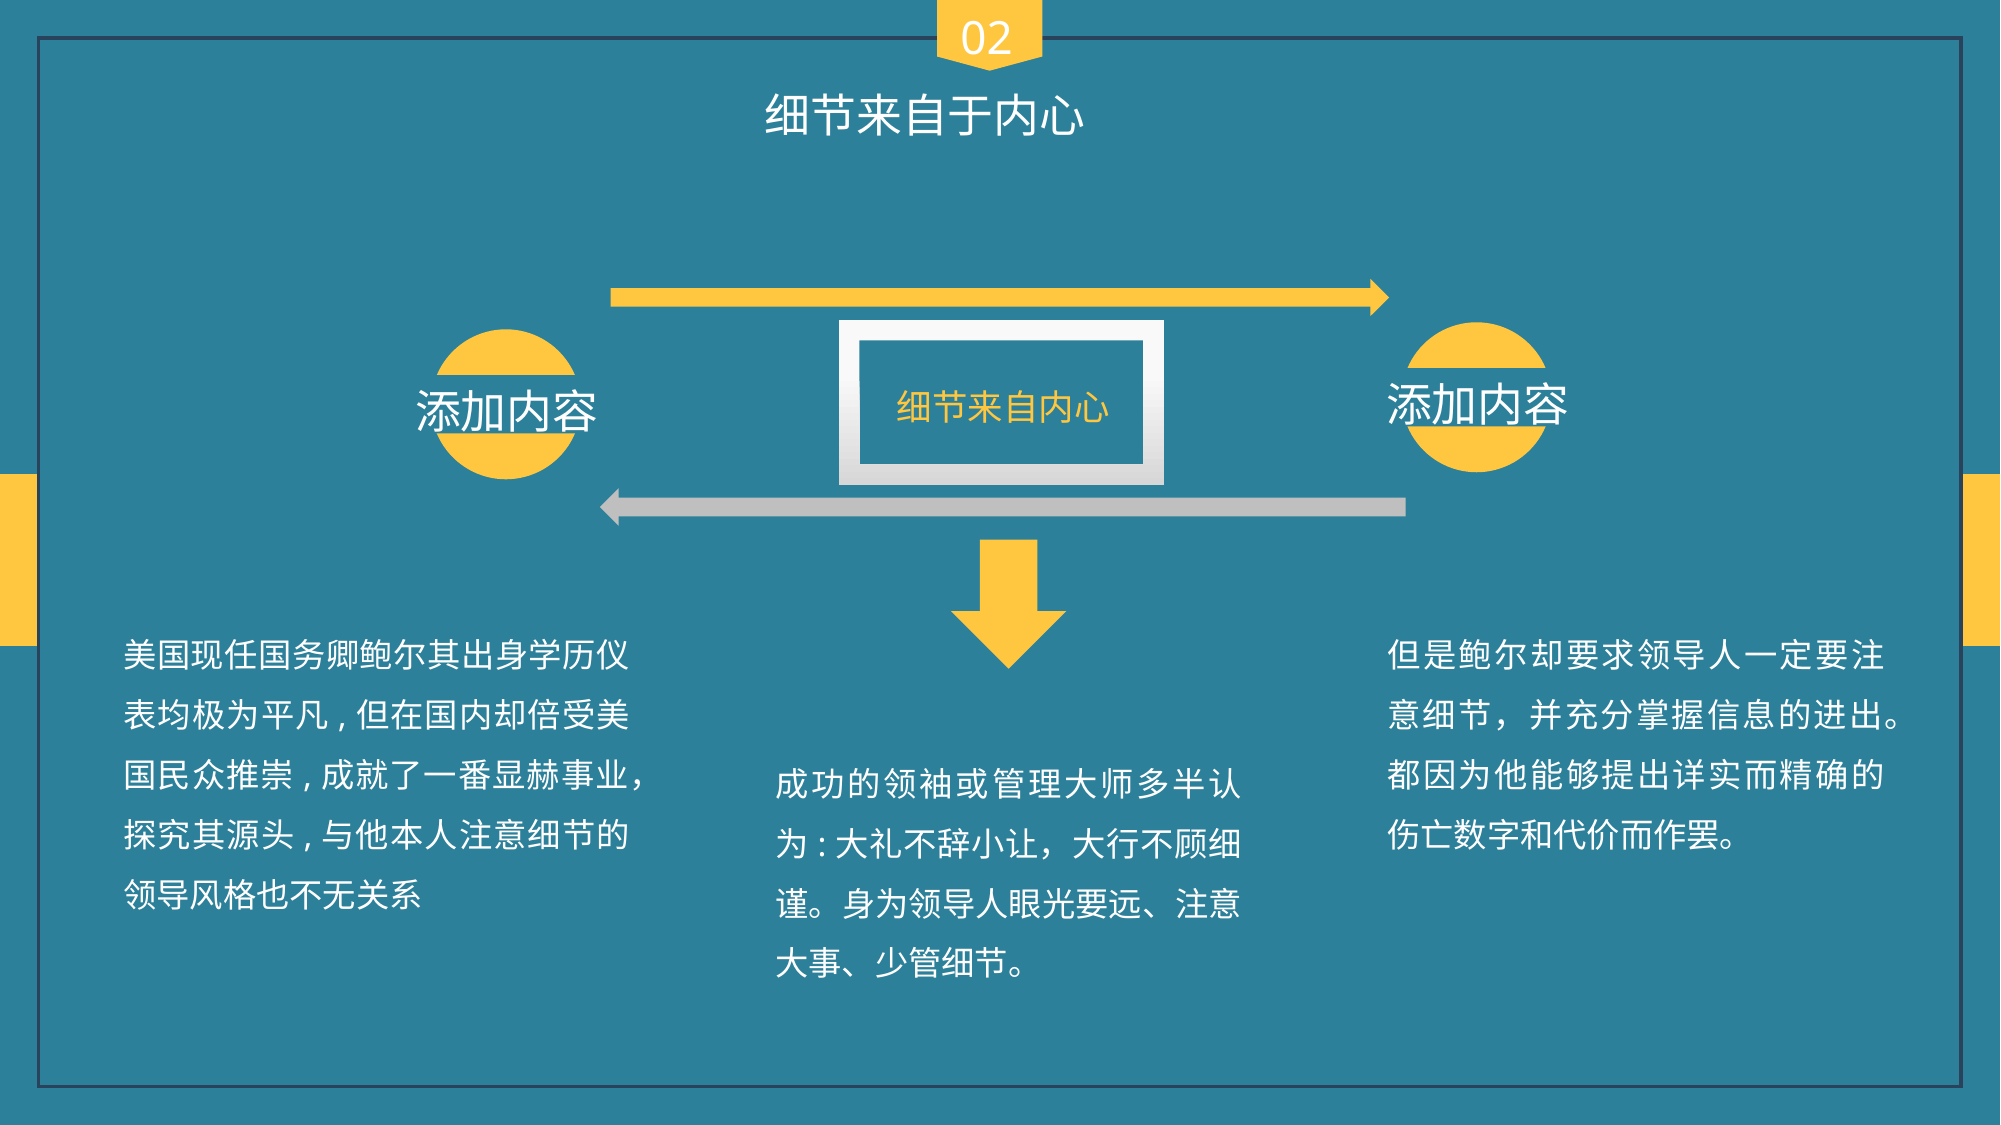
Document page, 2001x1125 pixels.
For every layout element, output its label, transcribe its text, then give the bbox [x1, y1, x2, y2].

text_box [599, 488, 1406, 526]
text_box [950, 539, 1067, 669]
text_box 但是鲍尔却要求领导人一定要注意细节，并充分掌握信息的进出。都因为他能够提出详实而精确的伤亡数字和代价而作罢。 [1366, 604, 1906, 865]
text_box 细节来自内心 [838, 319, 1164, 485]
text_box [362, 329, 644, 480]
text_box [610, 278, 1390, 317]
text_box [1333, 322, 1615, 473]
text_box 细节来自于内心 [749, 79, 1253, 150]
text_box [937, 0, 1058, 72]
text_box 成功的领袖或管理大师多半认为:大礼不辞小让，大行不顾细谨。身为领导人眼光要远、注意大事、少管细节。 [754, 732, 1263, 993]
text_box 美国现任国务卿鲍尔其出身学历仪表均极为平凡,但在国内却倍受美国民众推崇,成就了一番显赫事业，探究其源头,与他本人注意细节的领导风格也不无关系 [102, 604, 651, 925]
